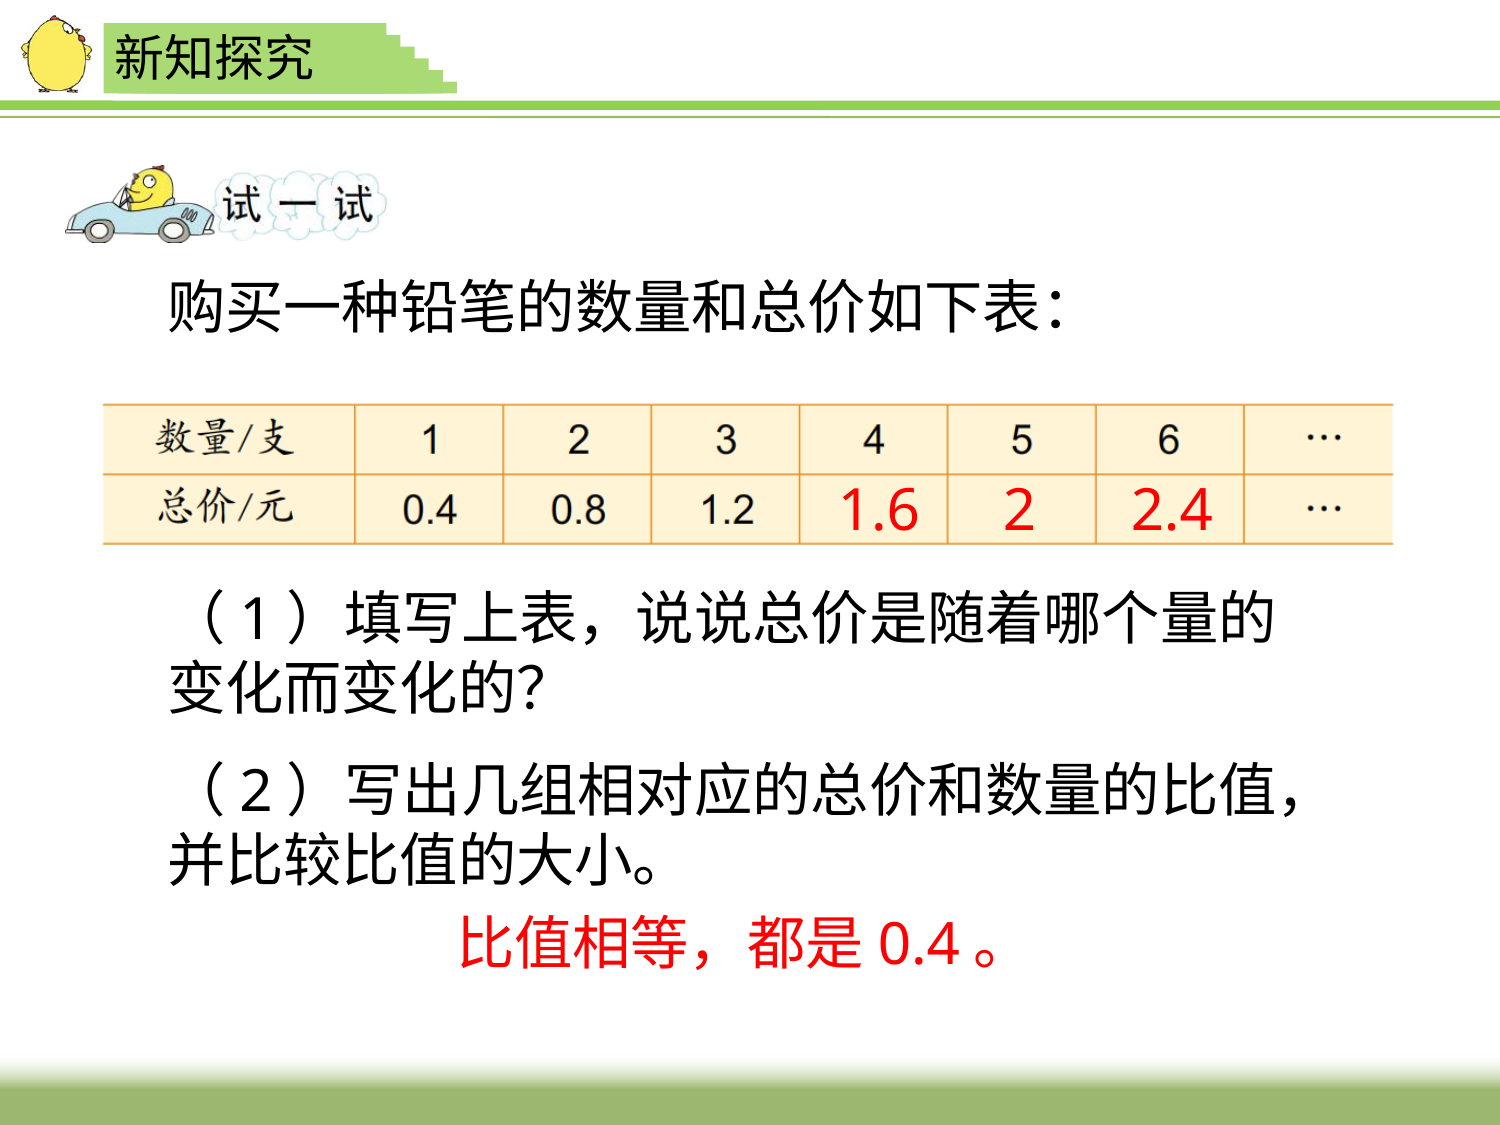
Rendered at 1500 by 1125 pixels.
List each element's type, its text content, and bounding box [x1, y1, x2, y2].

text_box 比值相等，都是0.4。 [410, 898, 1079, 984]
text_box （2）写出几组相对应的总价和数量的比值，并比较比值的大小。 [152, 745, 1336, 901]
picture [65, 165, 387, 243]
list 新知探究 [99, 3, 733, 110]
text_box （1）填写上表，说说总价是随着哪个量的变化而变化的？ [152, 574, 1336, 729]
picture [20, 15, 93, 93]
picture [100, 398, 1400, 548]
title 购买一种铅笔的数量和总价如下表： [152, 210, 1337, 396]
